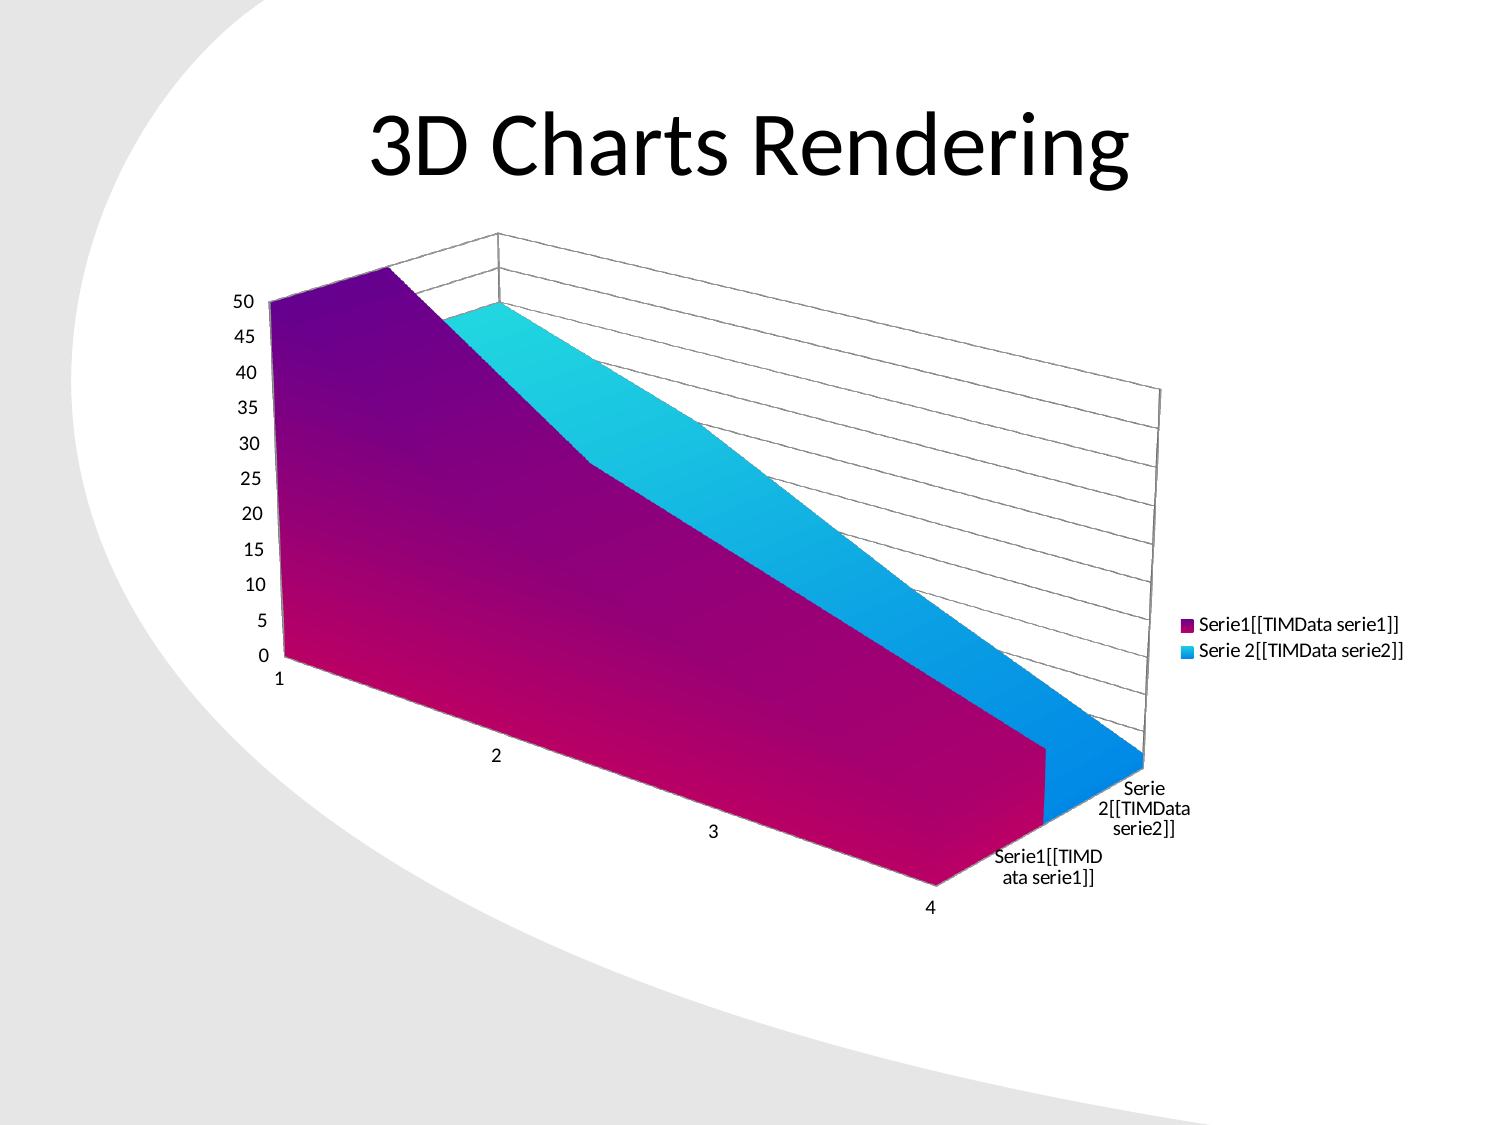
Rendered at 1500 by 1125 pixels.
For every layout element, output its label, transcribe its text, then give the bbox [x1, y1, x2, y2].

chart [123, 207, 1424, 1071]
title 3D Charts Rendering [74, 44, 1426, 233]
